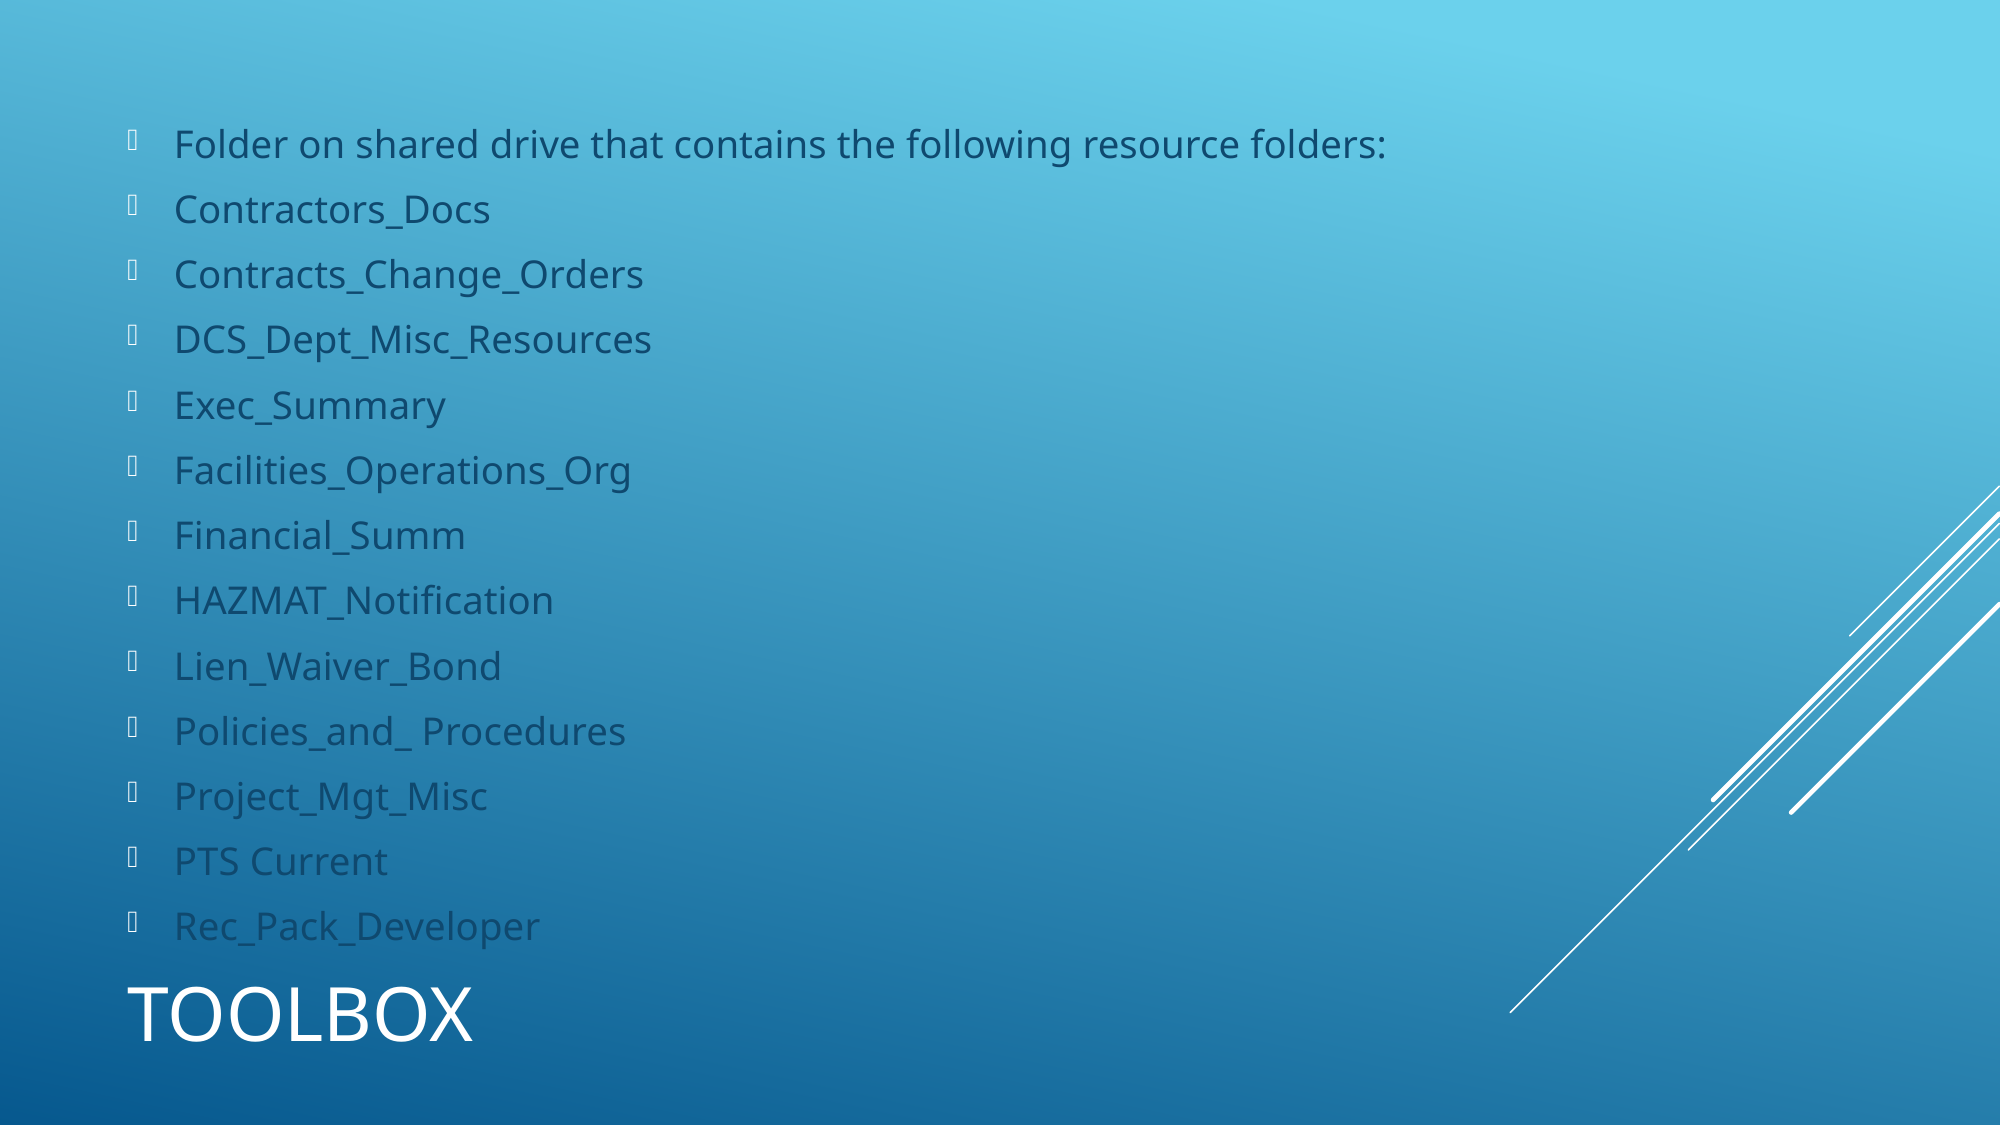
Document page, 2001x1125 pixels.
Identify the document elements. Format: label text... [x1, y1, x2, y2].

title TOOLBOX [112, 962, 1513, 1125]
list Folder on shared drive that contains the following resource folders: Contractors_Docs Contracts_Change_Orders DCS_Dept_Misc_Resources Exec_Summary Facilities_Operations_Org Financial_Summ HAZMAT_Notification Lien_Waiver_Bond Policies_and_ Procedures Project_Mgt_Misc PTS Current Rec_Pack_Developer [112, 112, 1513, 962]
